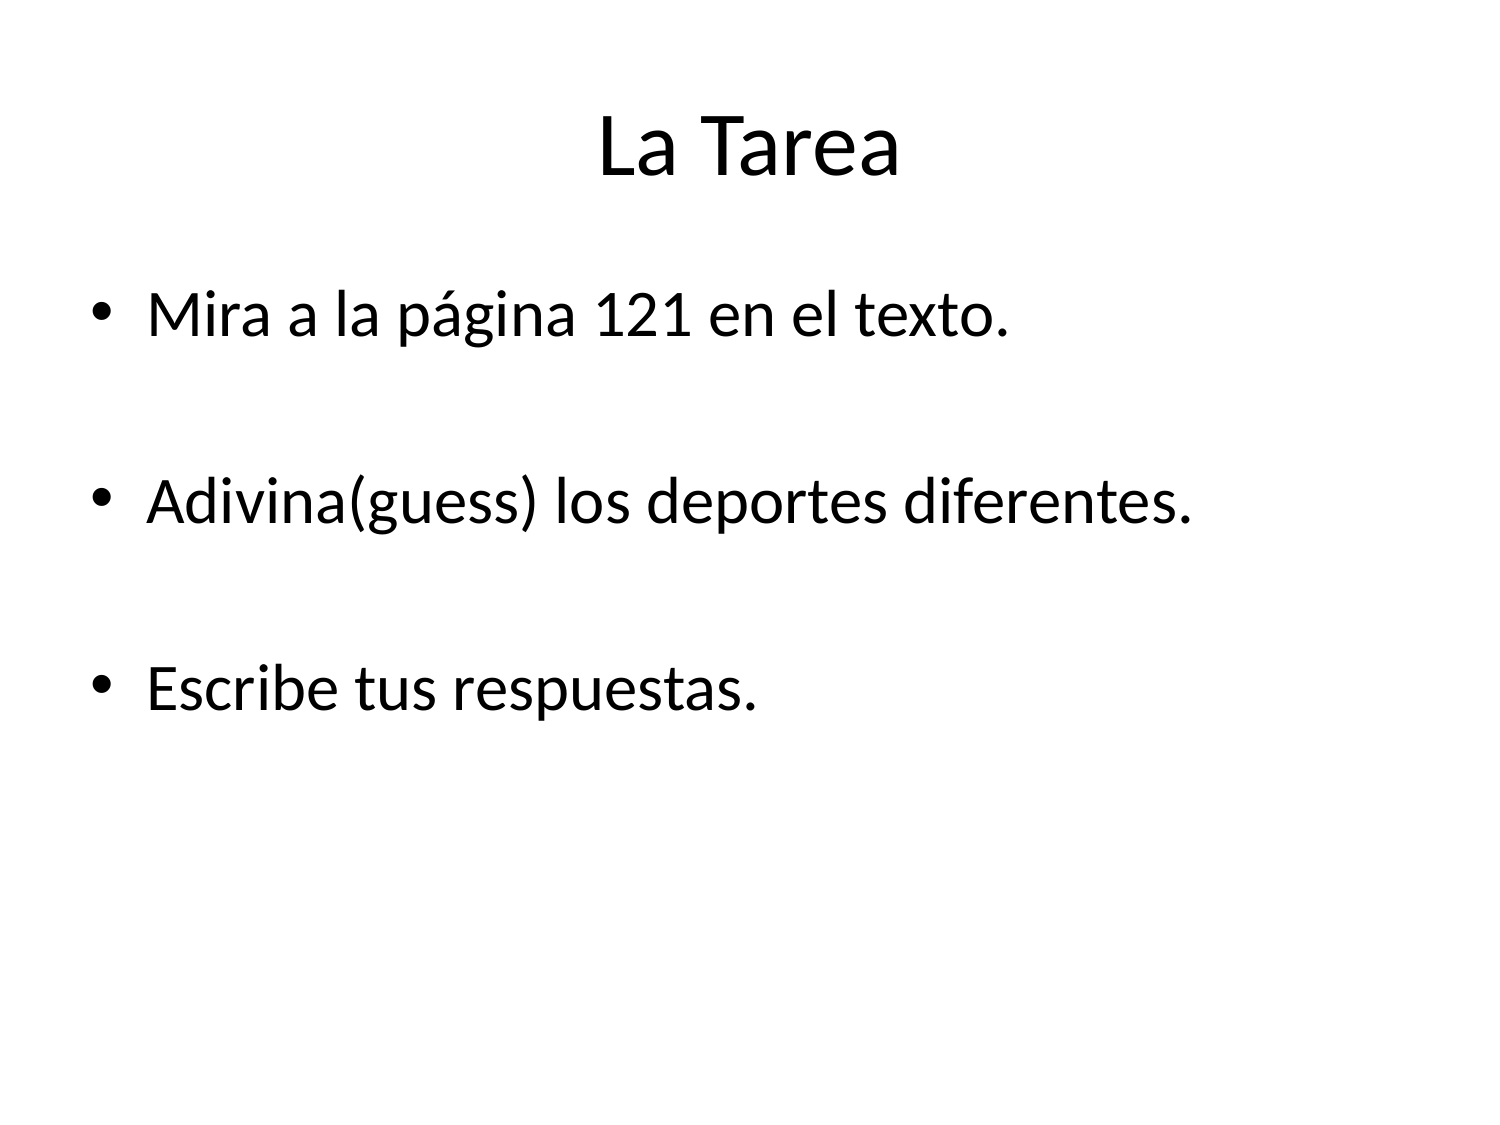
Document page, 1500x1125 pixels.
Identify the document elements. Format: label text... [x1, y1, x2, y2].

title La Tarea [75, 45, 1425, 233]
list Mira a la página 121 en el texto. Adivina(guess) los deportes diferentes. Escribe tus respuestas. [75, 262, 1425, 1005]
